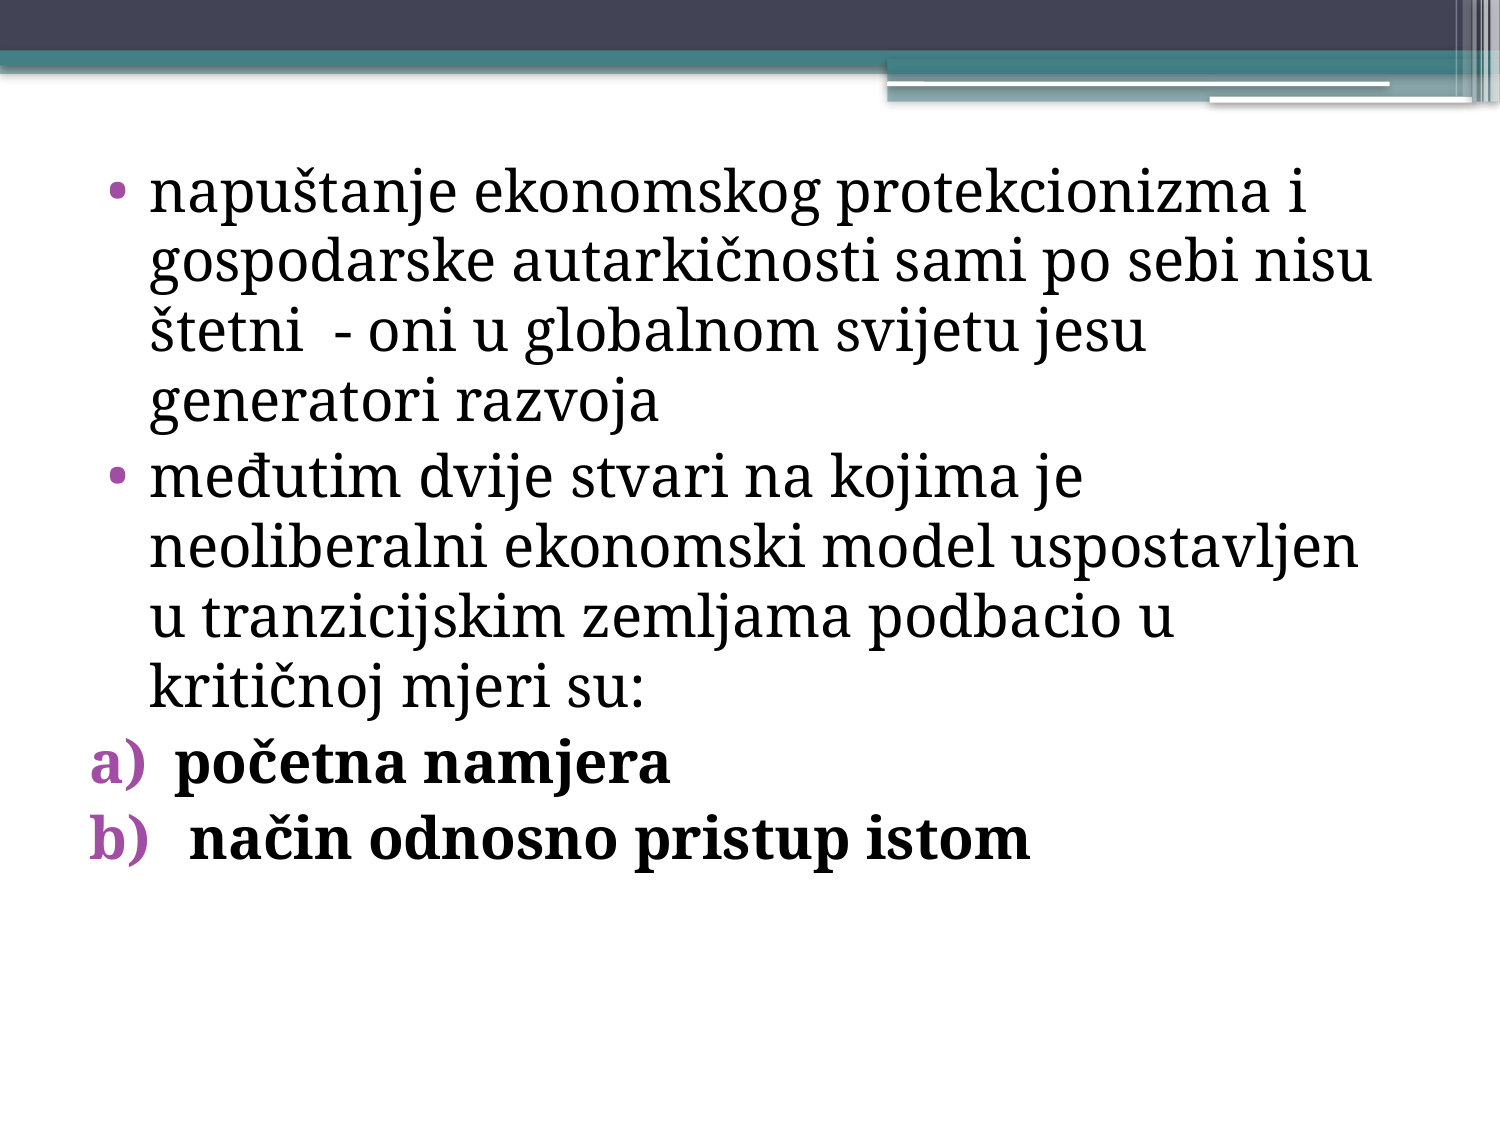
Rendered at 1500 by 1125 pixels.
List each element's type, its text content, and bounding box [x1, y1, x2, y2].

list napuštanje ekonomskog protekcionizma i gospodarske autarkičnosti sami po sebi nisu štetni - oni u globalnom svijetu jesu generatori razvoja međutim dvije stvari na kojima je neoliberalni ekonomski model uspostavljen u tranzicijskim zemljama podbacio u kritičnoj mjeri su: početna namjera način odnosno pristup istom [75, 70, 1425, 1005]
